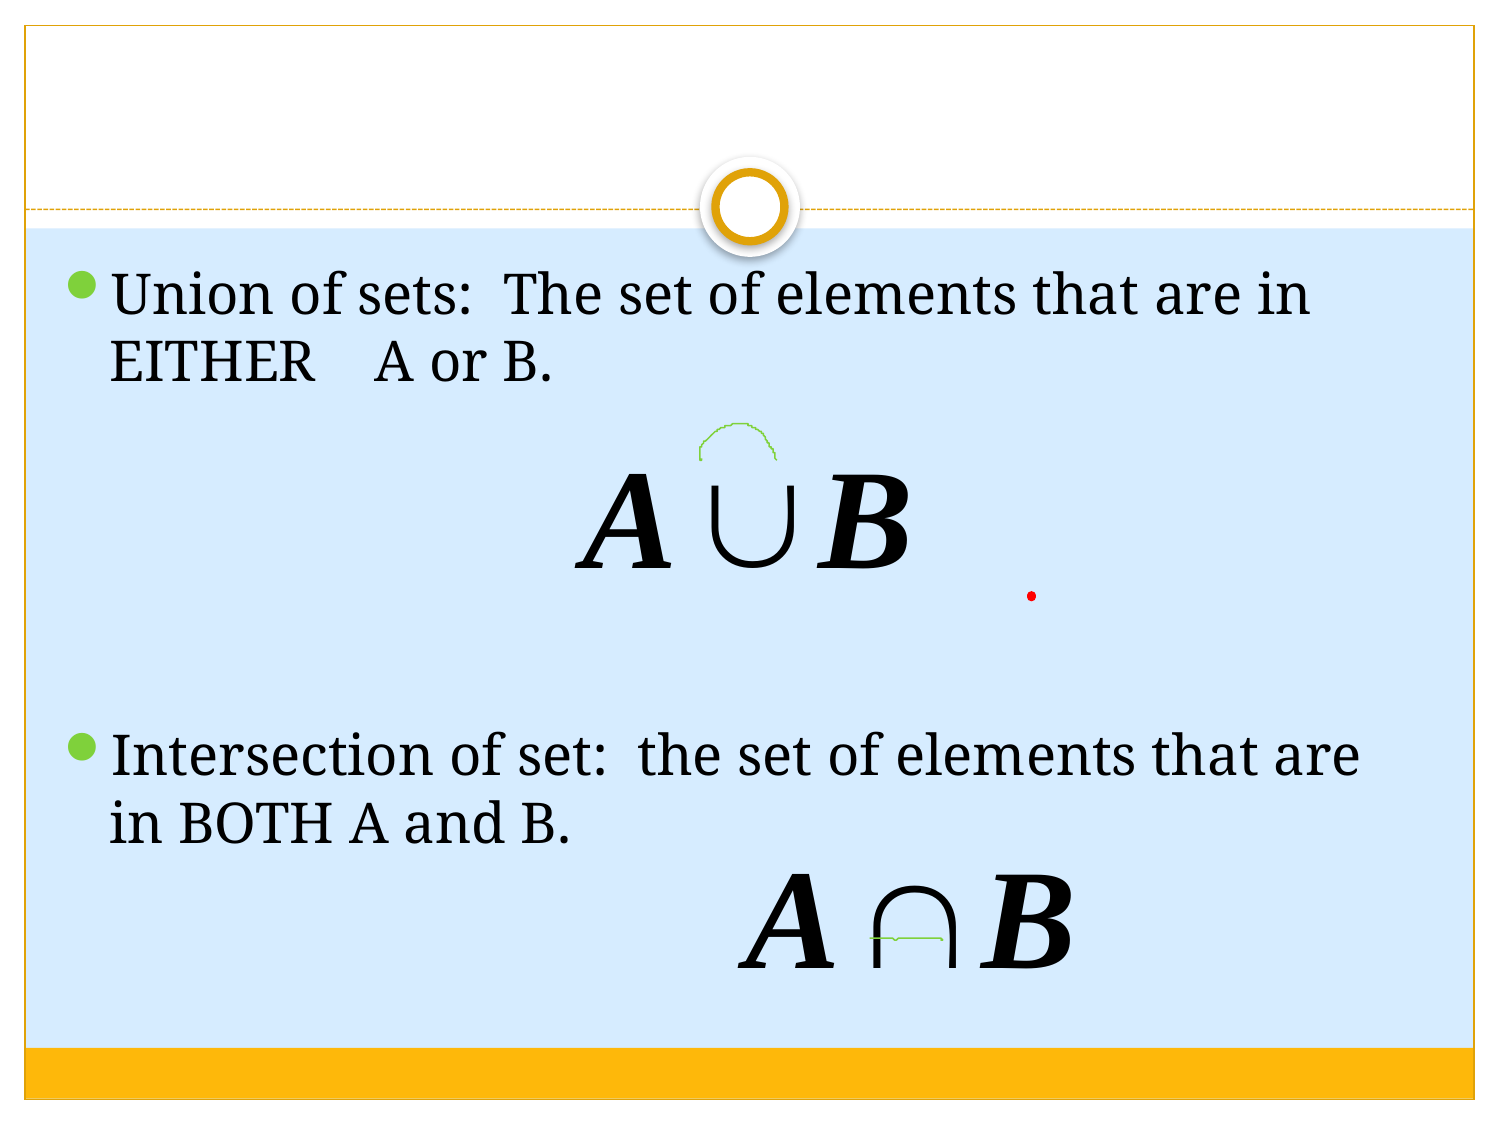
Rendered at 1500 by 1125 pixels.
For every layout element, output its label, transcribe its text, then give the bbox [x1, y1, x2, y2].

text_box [549, 437, 943, 616]
list Union of sets: The set of elements that are in EITHER A or B. Intersection of set: the set of elements that are in BOTH A and B. [49, 250, 1445, 1001]
text_box [711, 422, 765, 434]
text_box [712, 837, 1105, 1016]
